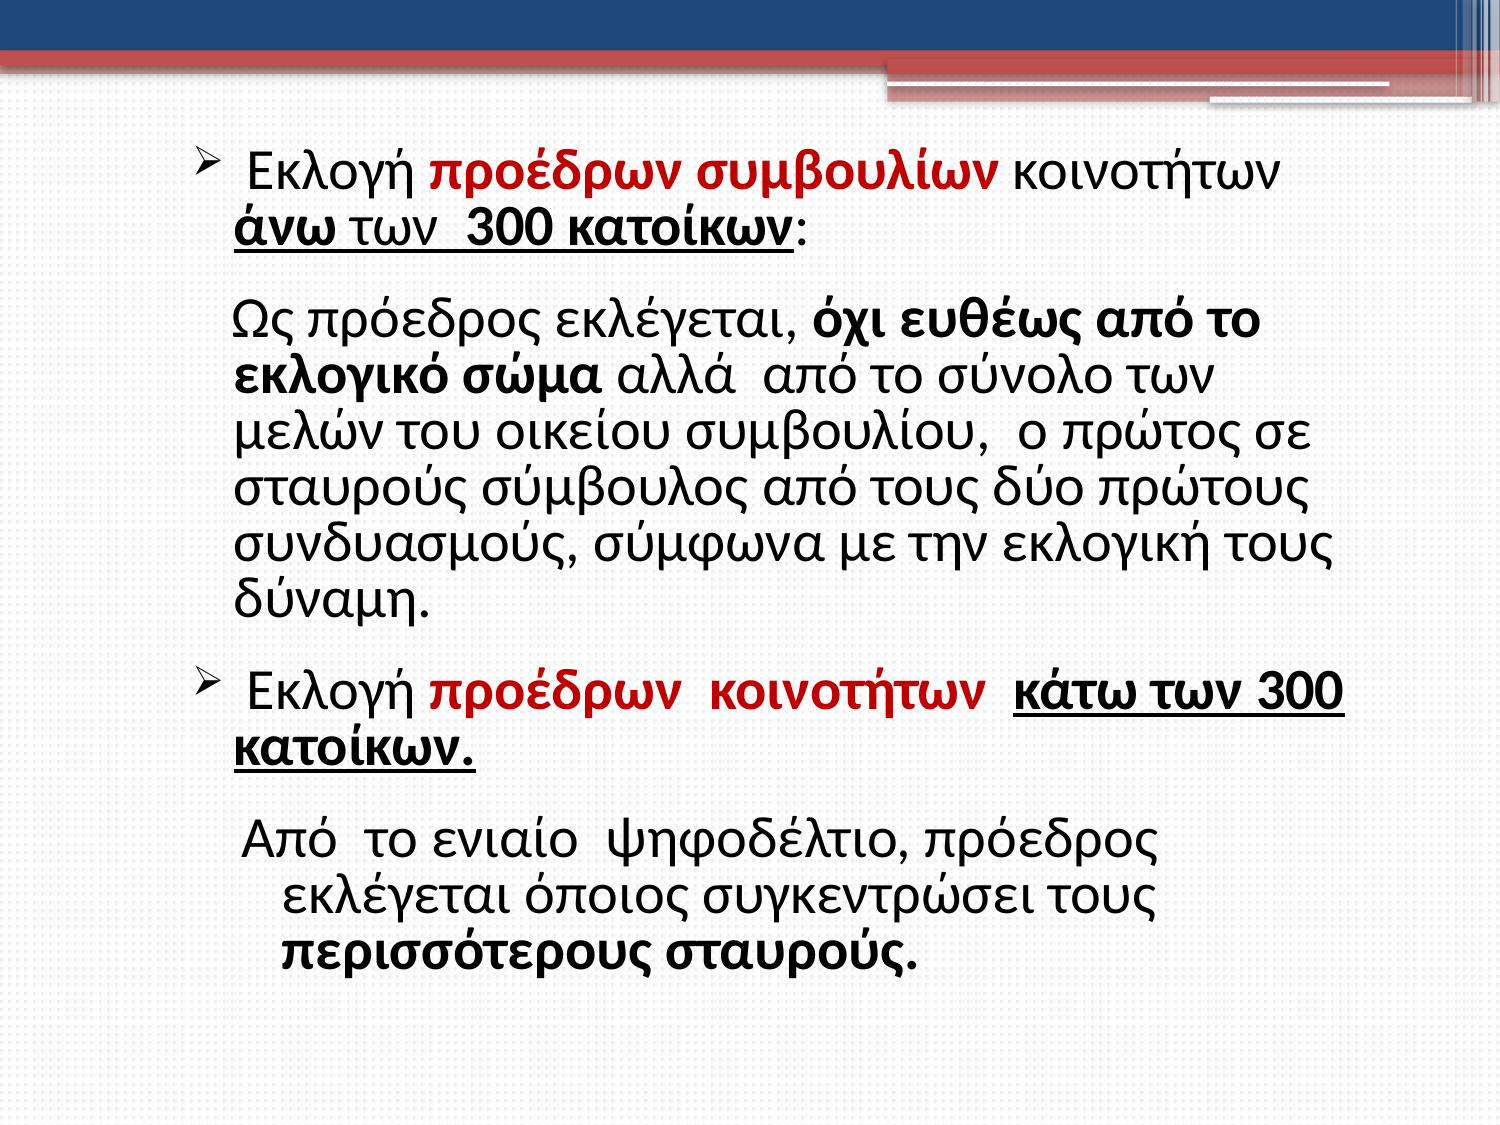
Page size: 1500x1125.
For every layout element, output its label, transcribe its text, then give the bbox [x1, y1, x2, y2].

text_box Εκλογή προέδρων συμβουλίων κοινοτήτων άνω των 300 κατοίκων: Ως πρόεδρος εκλέγεται, όχι ευθέως από το εκλογικό σώμα αλλά από το σύνολο των μελών του οικείου συμβουλίου, ο πρώτος σε σταυρούς σύμβουλος από τους δύο πρώτους συνδυασμούς, σύμφωνα με την εκλογική τους δύναμη. Εκλογή προέδρων κοινοτήτων κάτω των 300 κατοίκων. Από το ενιαίο ψηφοδέλτιο, πρόεδρος εκλέγεται όποιος συγκεντρώσει τους περισσότερους σταυρούς. [159, 137, 1376, 988]
